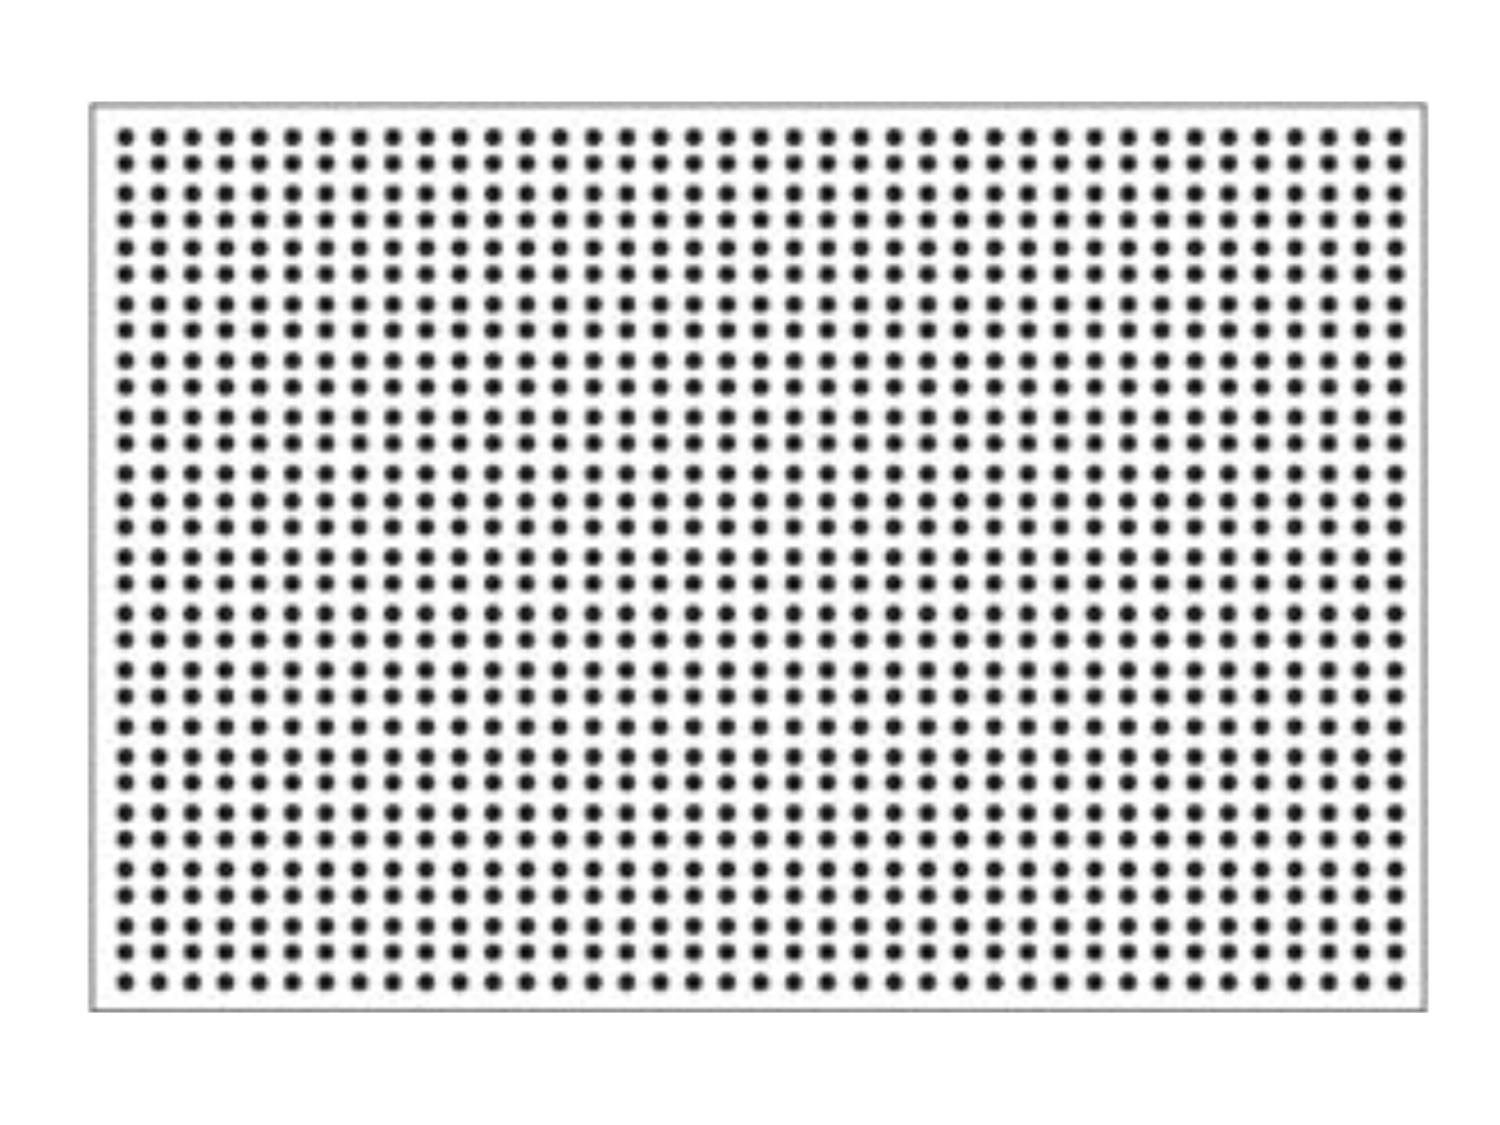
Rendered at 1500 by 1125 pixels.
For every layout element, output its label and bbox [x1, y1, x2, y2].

picture [90, 0, 1427, 1125]
